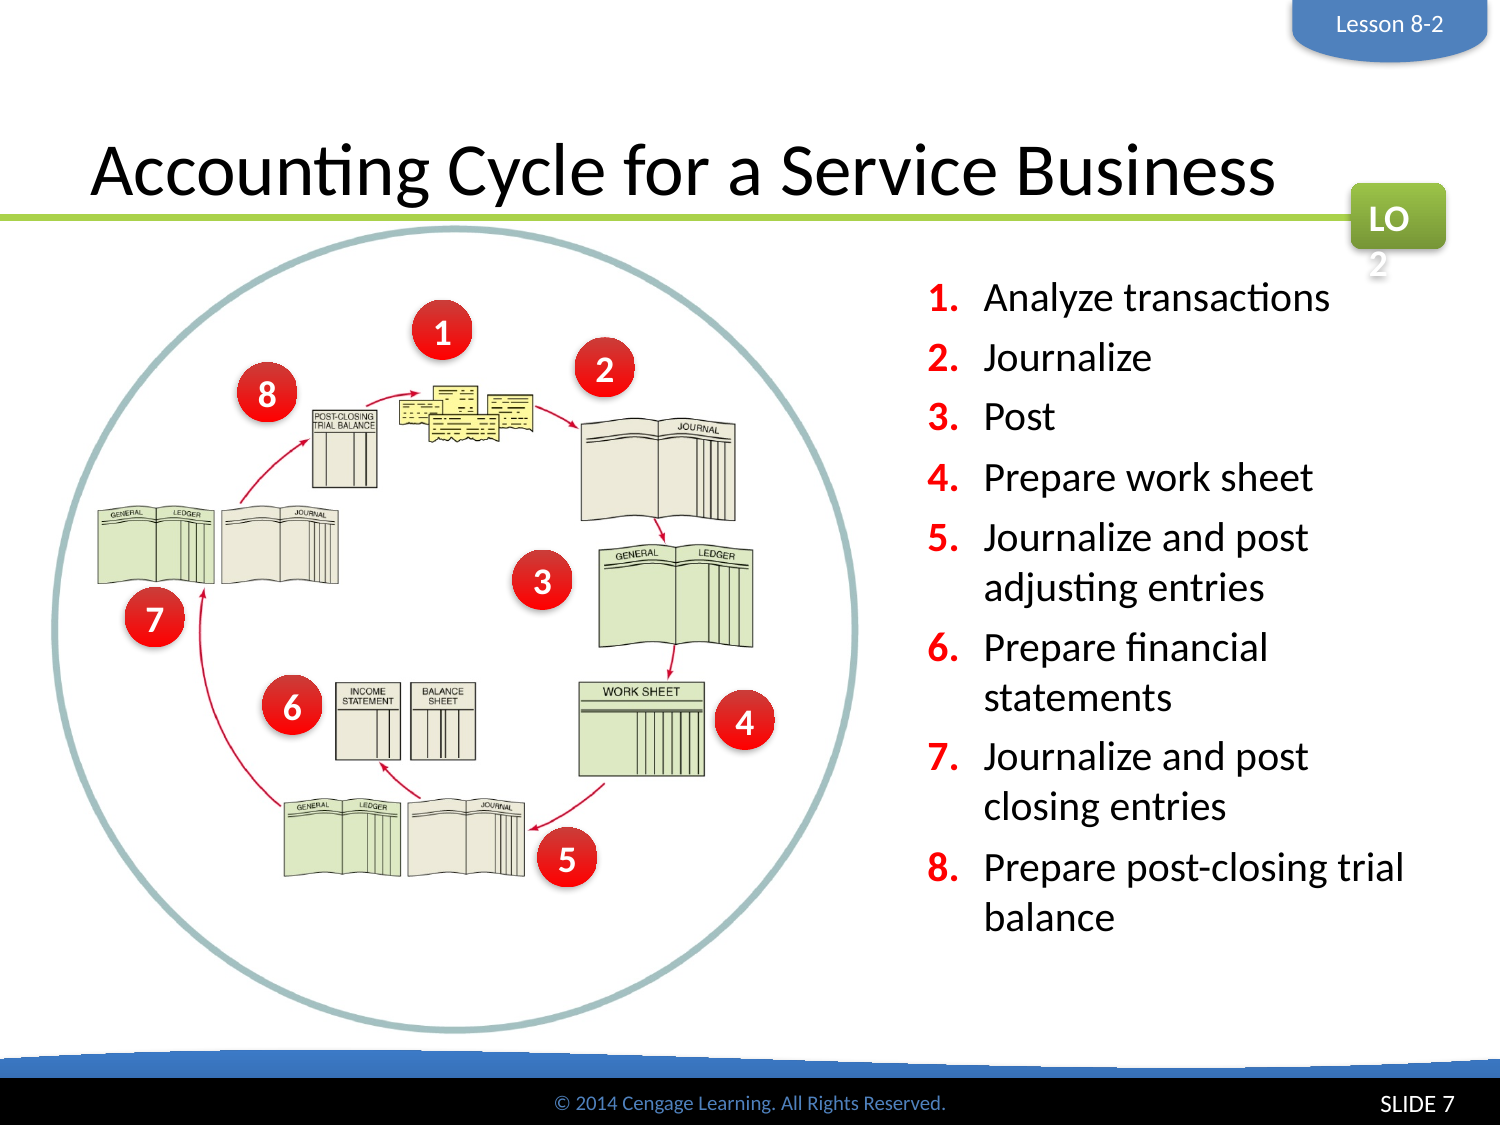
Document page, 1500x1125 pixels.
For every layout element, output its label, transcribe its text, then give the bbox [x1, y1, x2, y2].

text_box 5. Journalize and post adjusting entries [912, 508, 1438, 617]
picture [49, 224, 861, 1036]
text_box 8. Prepare post-closing trial balance [912, 837, 1438, 947]
text_box 2. Journalize [912, 328, 1438, 388]
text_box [1292, 0, 1488, 63]
text_box LO2 [1350, 183, 1446, 250]
text_box 3. Post [912, 388, 1438, 447]
text_box 4. Prepare work sheet [912, 447, 1438, 508]
slide_number SLIDE 7 [1170, 1080, 1470, 1125]
title Accounting Cycle for a Service Business [75, 29, 1350, 218]
text_box 1. Analyze transactions [912, 262, 1438, 328]
text_box 6. Prepare financial statements [912, 617, 1438, 786]
text_box 7. Journalize and post closing entries [912, 786, 1438, 837]
